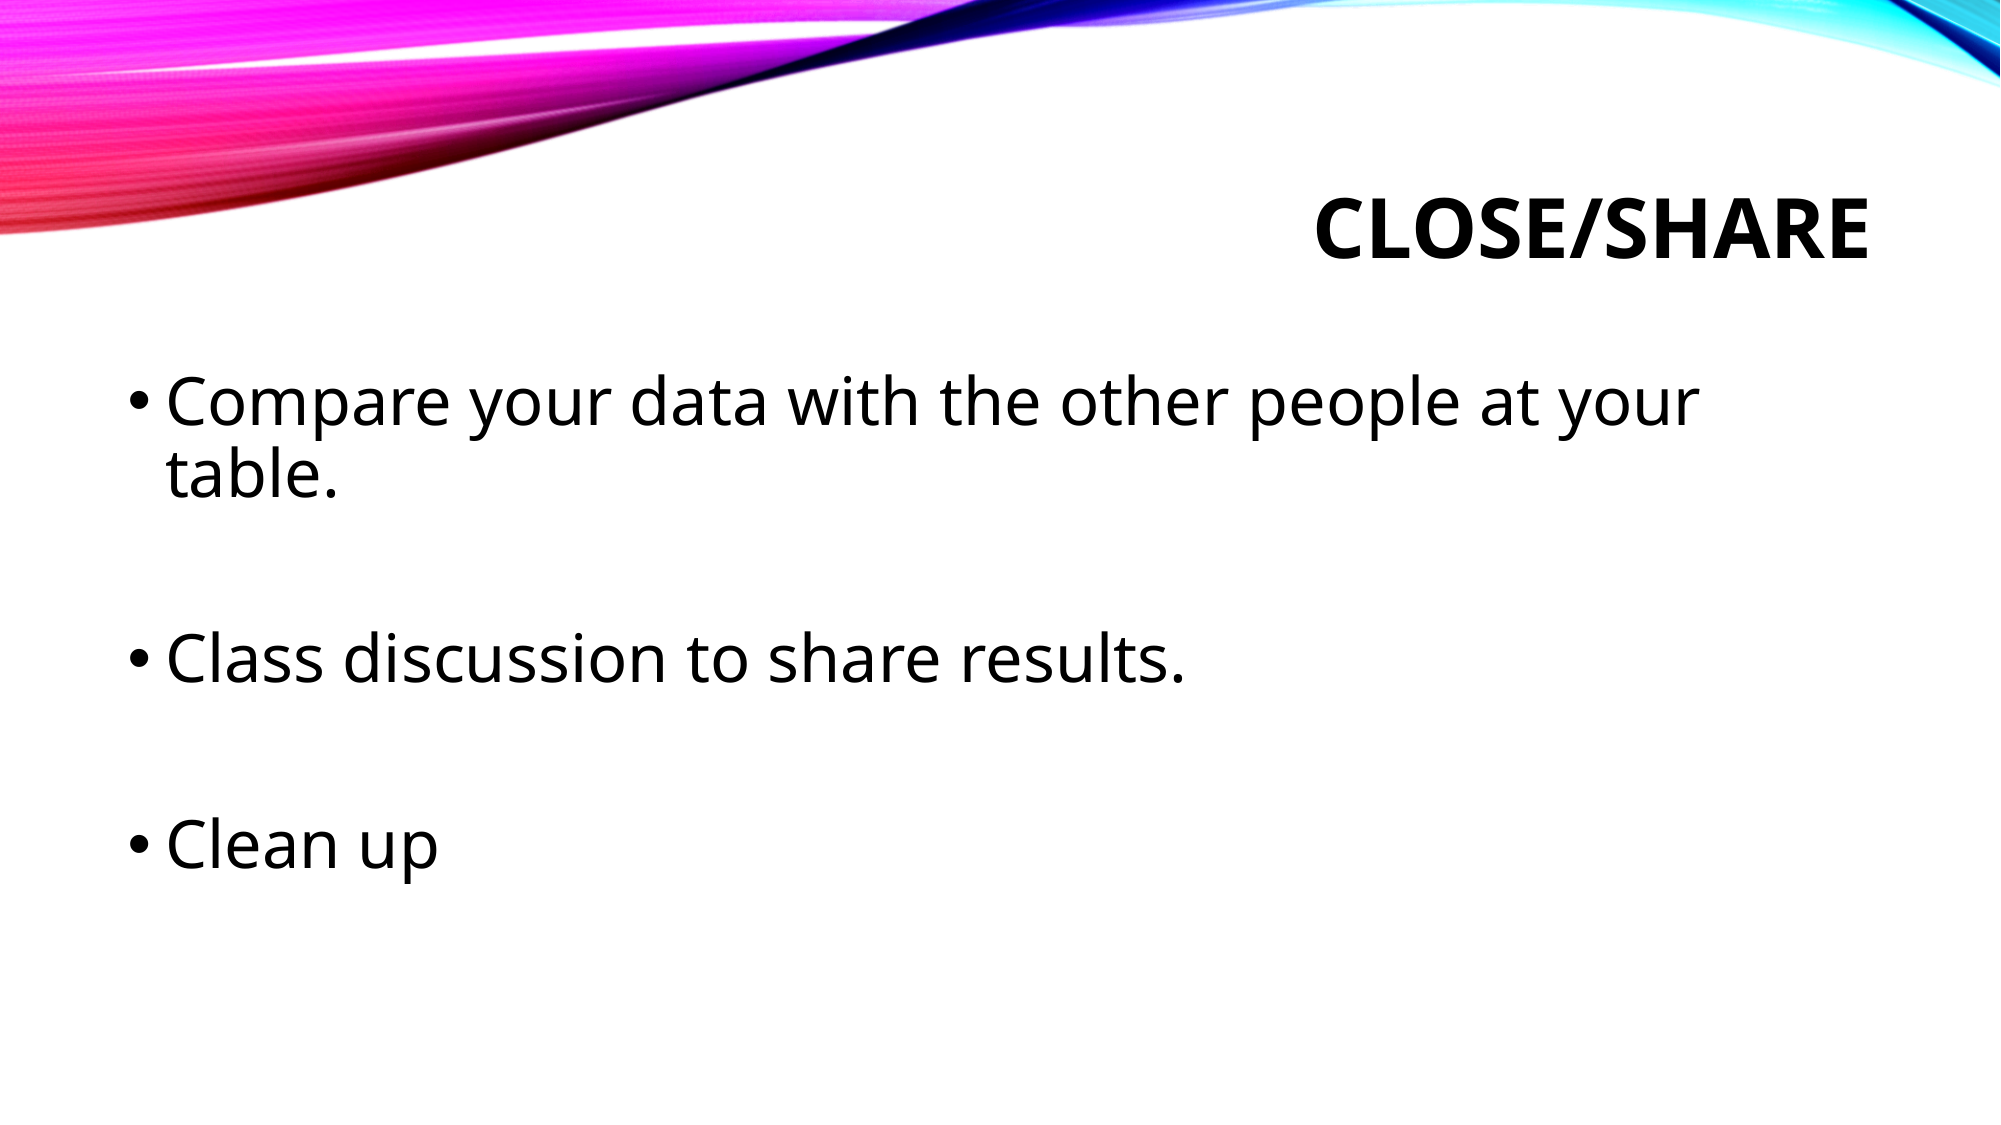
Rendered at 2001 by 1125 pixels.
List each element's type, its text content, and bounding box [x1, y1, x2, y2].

picture [1910, 0, 2000, 45]
title Close/Share [474, 125, 1888, 338]
list Compare your data with the other people at your table. Class discussion to share results. Clean up [112, 360, 1888, 1021]
picture [0, 0, 2000, 237]
picture [1890, 0, 2000, 75]
